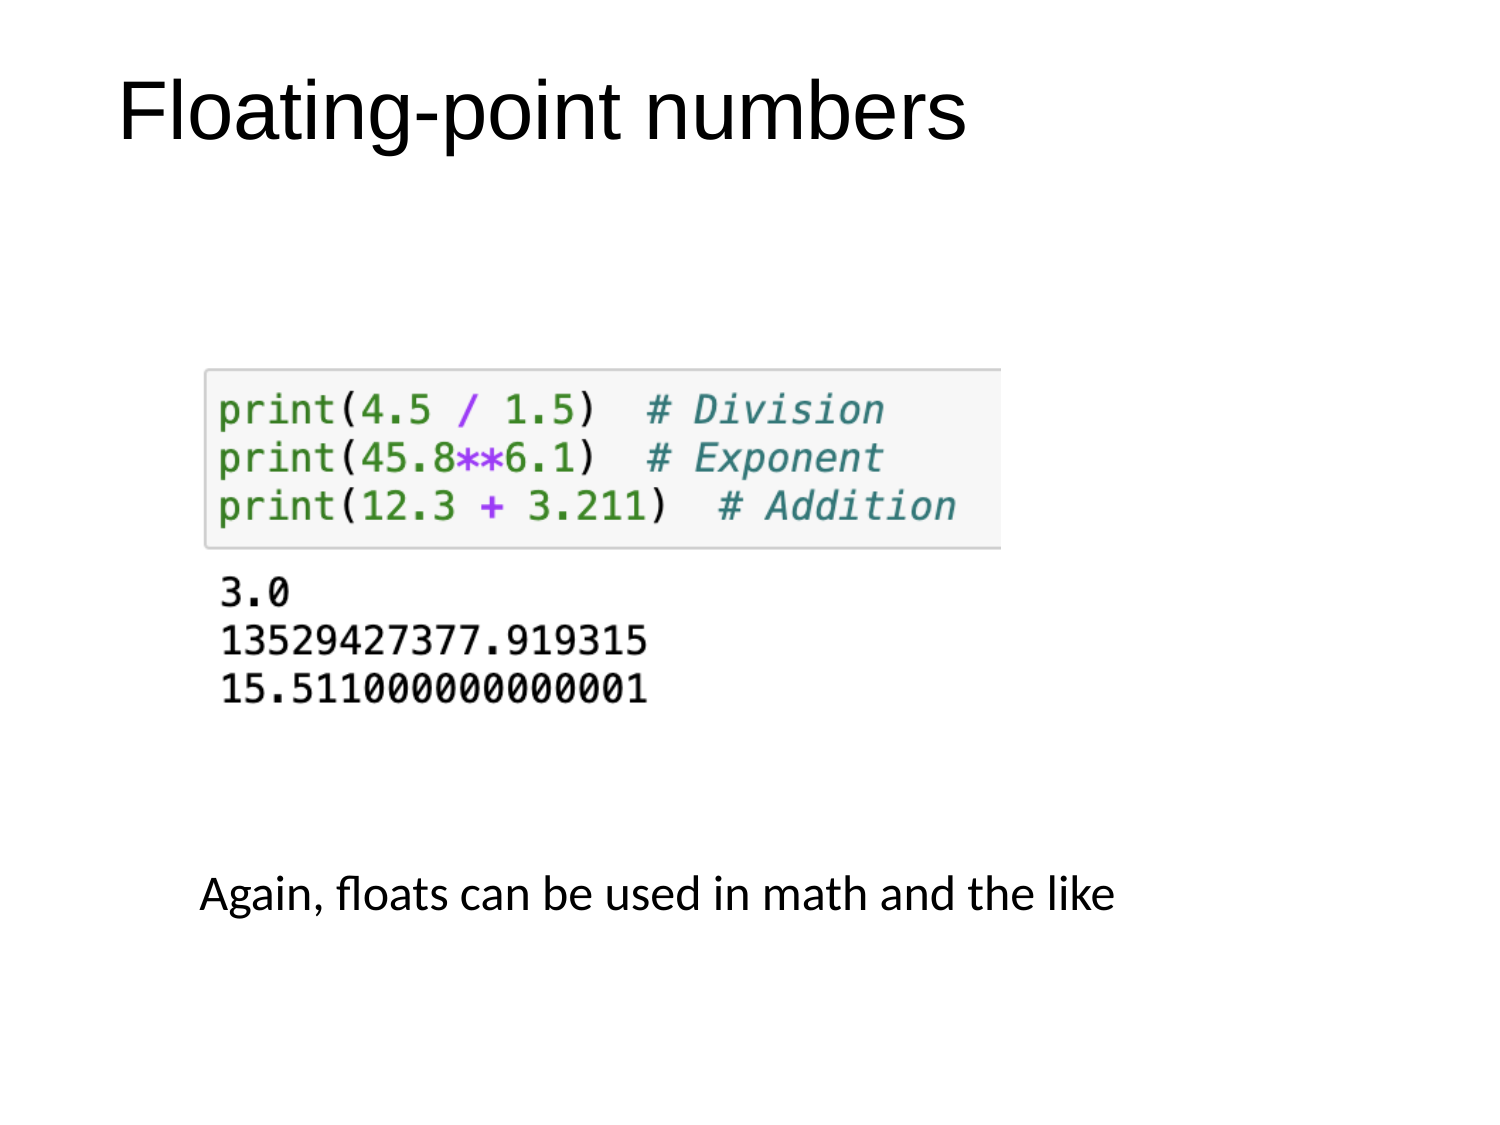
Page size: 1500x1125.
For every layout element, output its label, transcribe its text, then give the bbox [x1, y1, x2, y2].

picture [179, 350, 1001, 741]
text_box Floating-point numbers [103, 59, 1397, 278]
text_box Again, floats can be used in math and the like [184, 852, 1131, 928]
